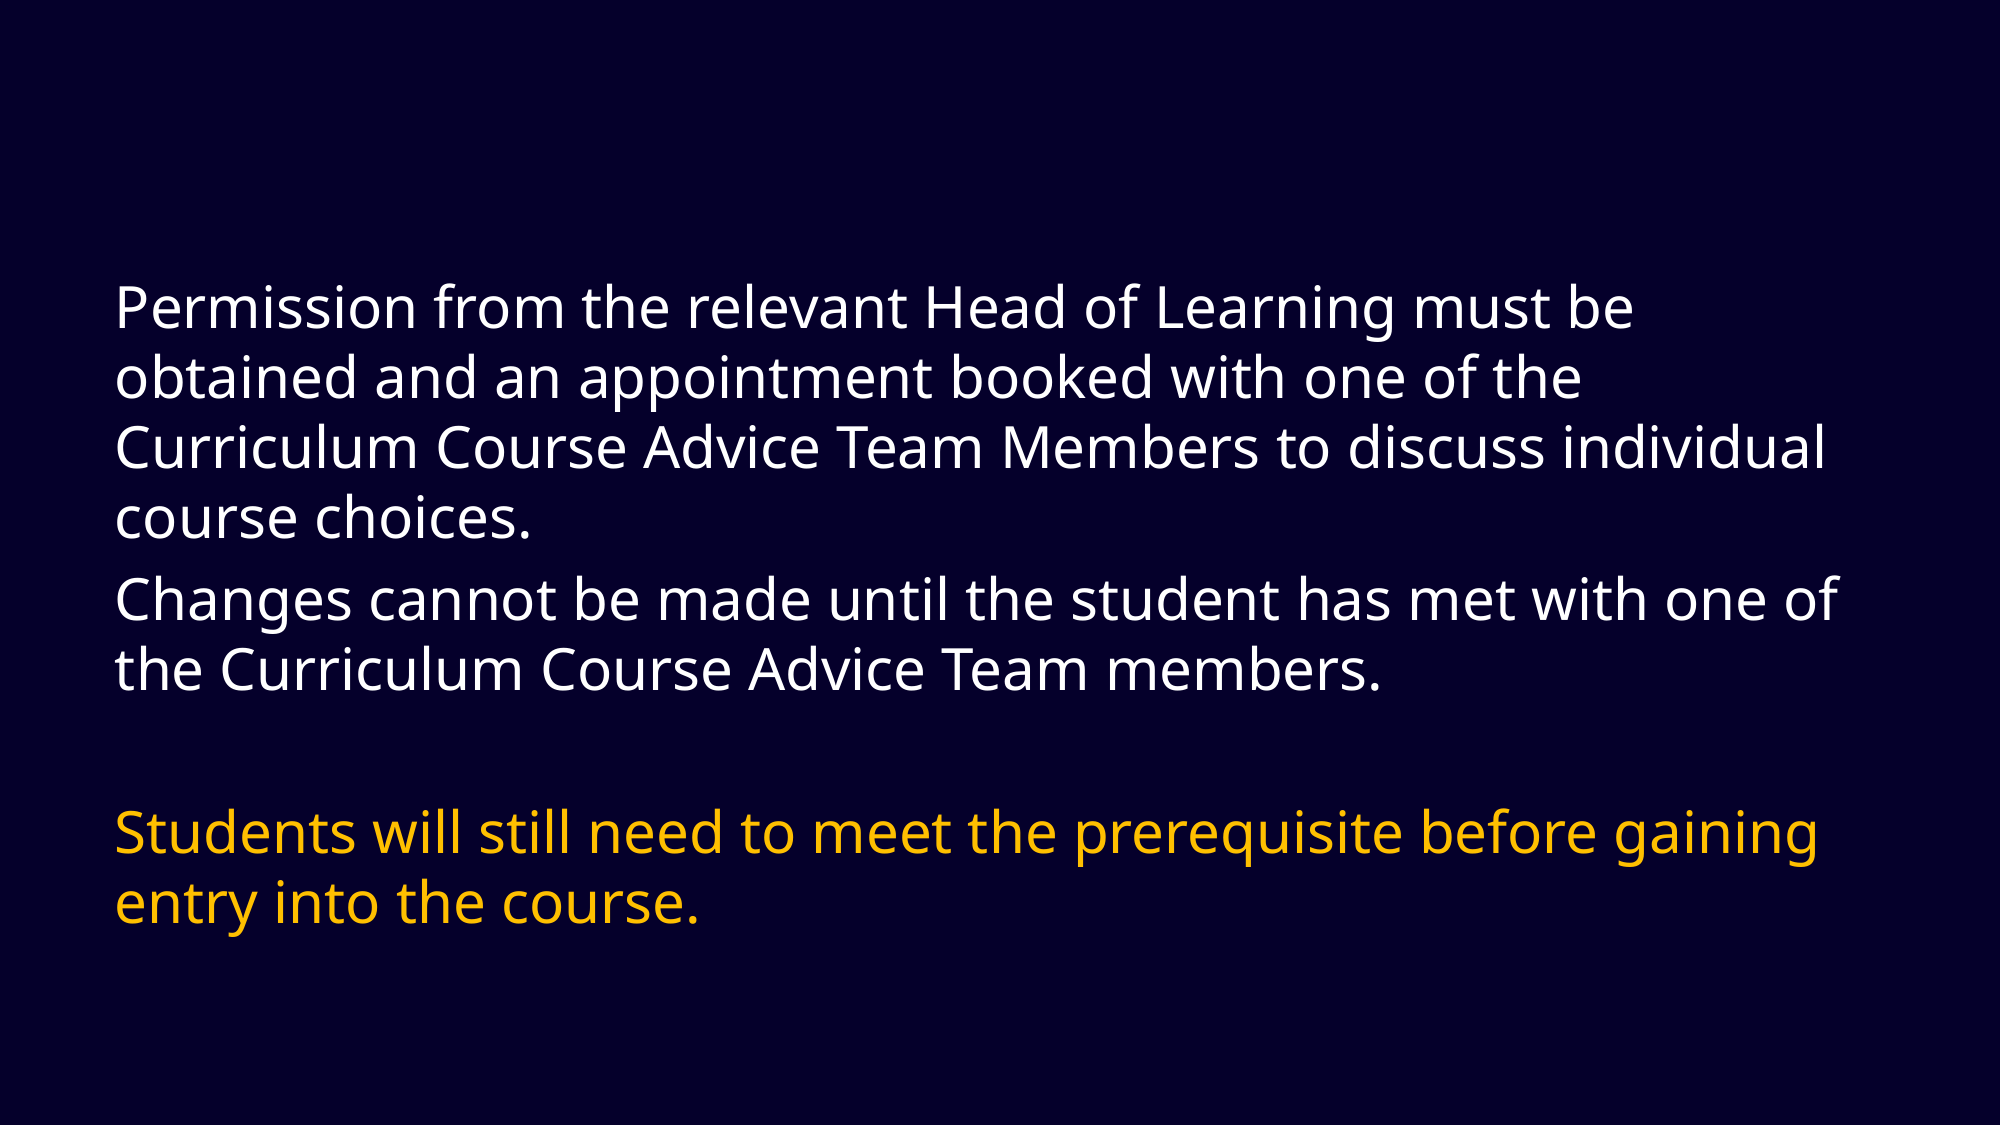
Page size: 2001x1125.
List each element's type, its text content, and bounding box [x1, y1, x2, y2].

list Permission from the relevant Head of Learning must be obtained and an appointment booked with one of the Curriculum Course Advice Team Members to discuss individual course choices. Changes cannot be made until the student has met with one of the Curriculum Course Advice Team members. Students will still need to meet the prerequisite before gaining entry into the course. [99, 262, 1900, 1005]
